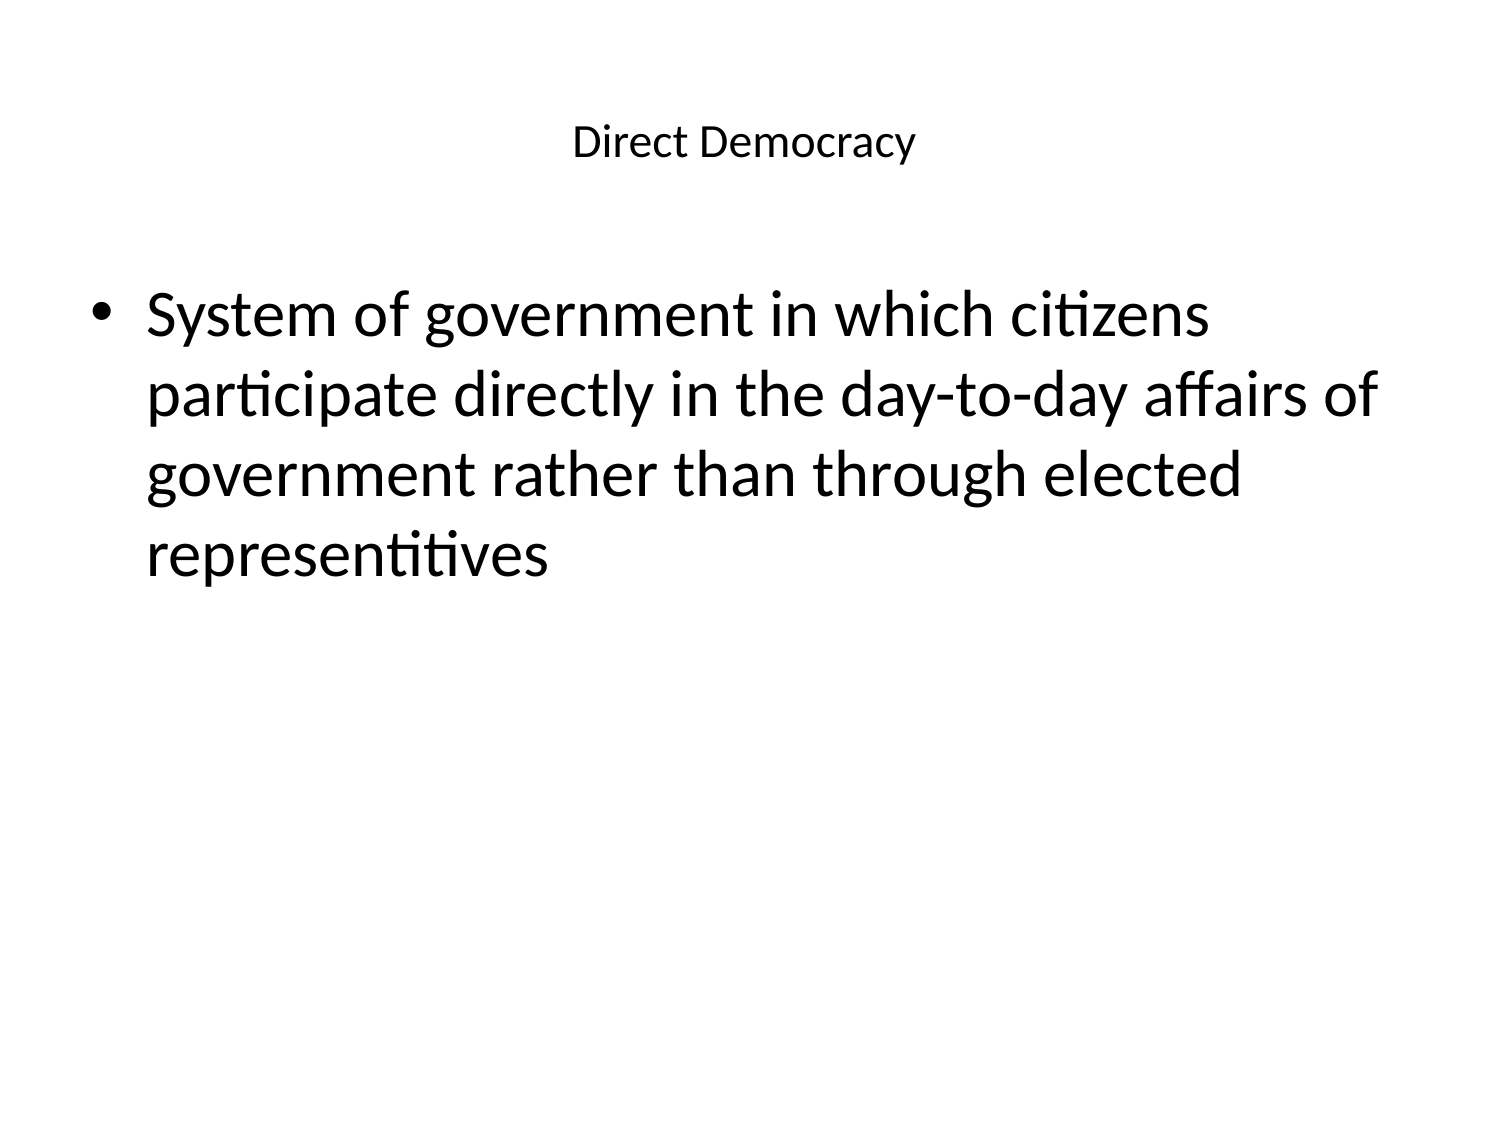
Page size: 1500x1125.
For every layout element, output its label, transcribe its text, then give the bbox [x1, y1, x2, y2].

list System of government in which citizens participate directly in the day-to-day affairs of government rather than through elected representitives [75, 262, 1425, 1005]
title Direct Democracy [75, 45, 1425, 233]
